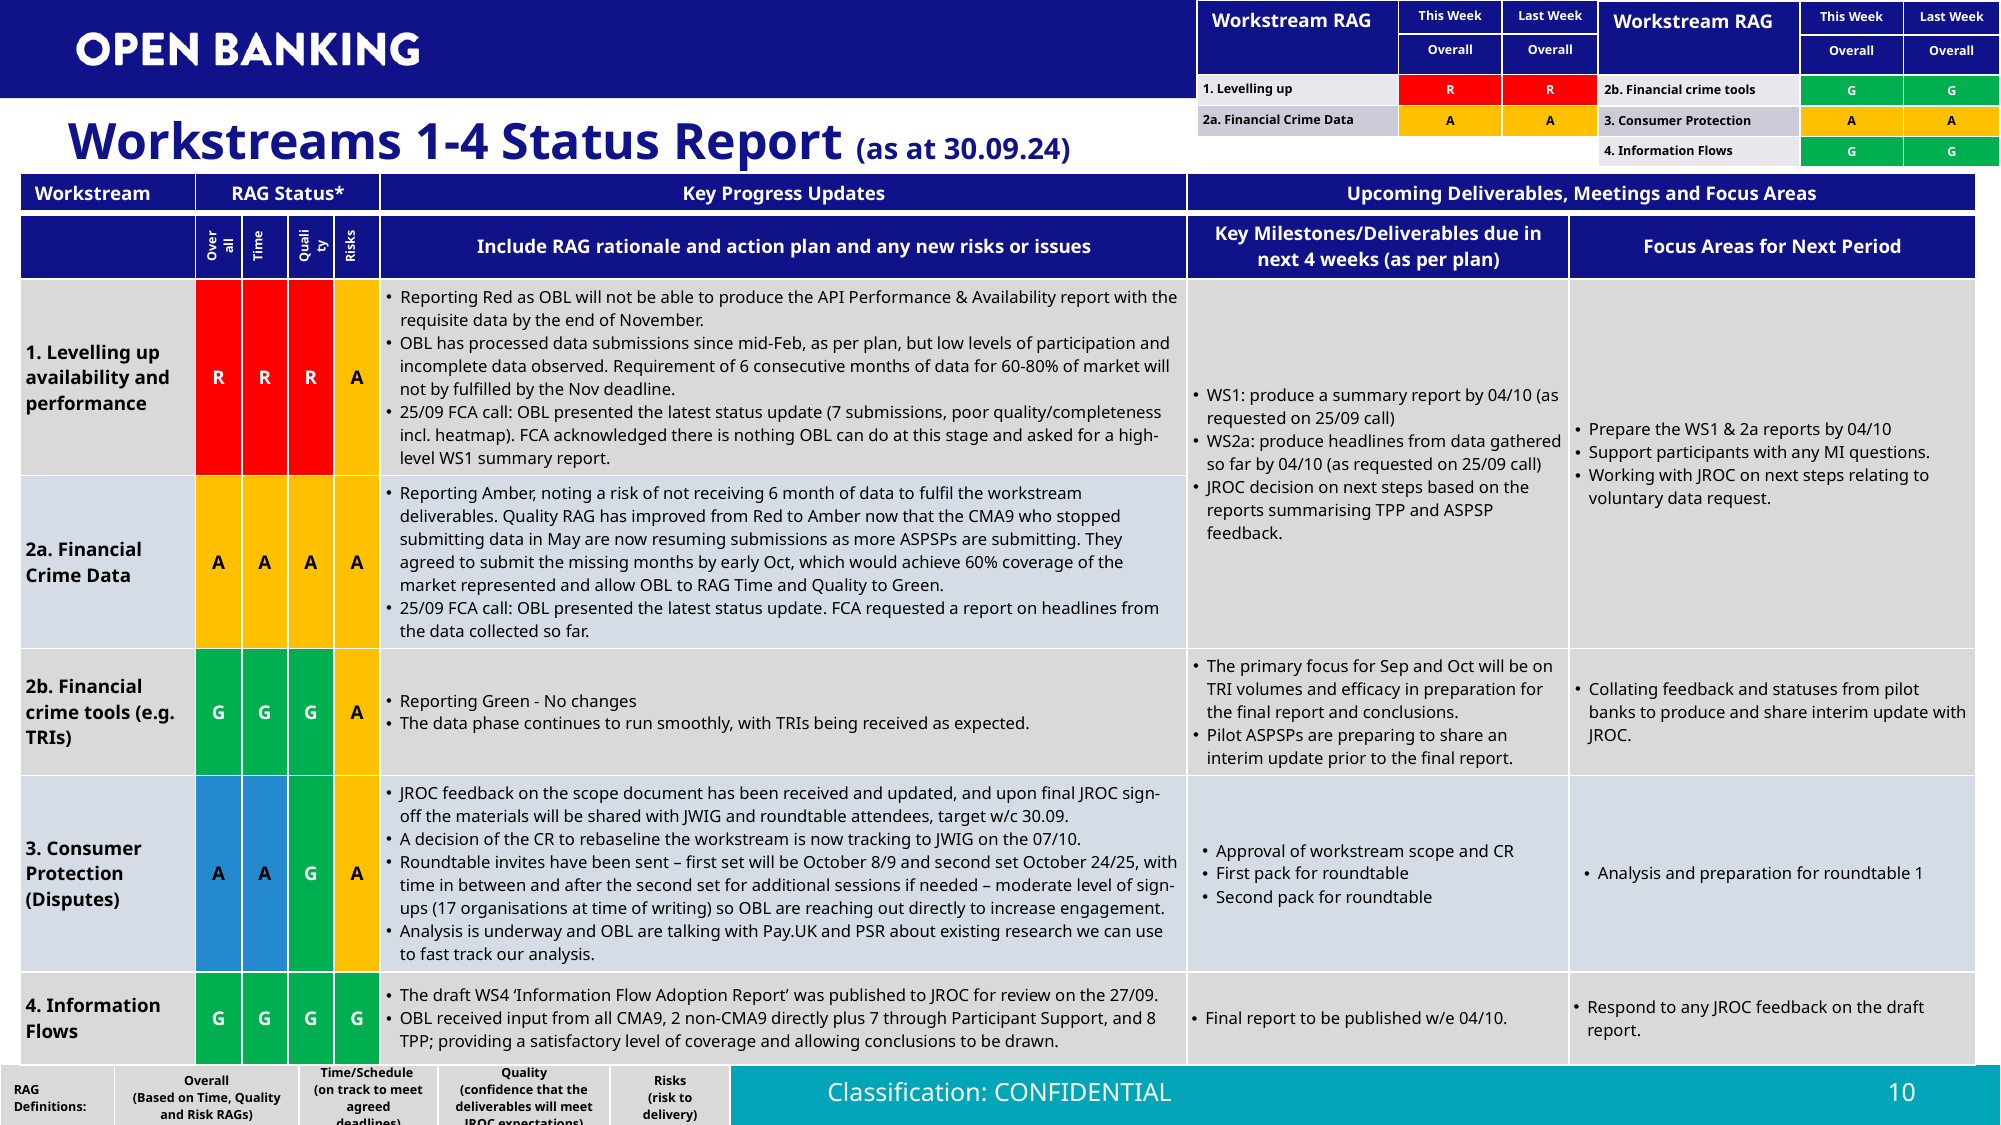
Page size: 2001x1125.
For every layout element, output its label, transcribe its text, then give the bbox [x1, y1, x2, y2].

table_cell WS1: produce a summary report by 04/10 (as requested on 25/09 call) WS2a: produce headlines from data gathered so far by 04/10 (as requested on 25/09 call) JROC decision on next steps based on the reports summarising TPP and ASPSP feedback. [1188, 280, 1568, 648]
table_cell Focus Areas for Next Period [1570, 216, 1975, 278]
table_header Time/Schedule (on track to meet agreed deadlines) [300, 1066, 437, 1125]
table_cell Overall [1399, 35, 1501, 74]
table_cell Risks [335, 216, 379, 278]
table_cell Reporting Red as OBL will not be able to produce the API Performance & Availability report with the requisite data by the end of November. OBL has processed data submissions since mid-Feb, as per plan, but low levels of participation and incomplete data observed. Requirement of 6 consecutive months of data for 60-80% of market will not by fulfilled by the Nov deadline. 25/09 FCA call: OBL presented the latest status update (7 submissions, poor quality/completeness incl. heatmap). FCA acknowledged there is nothing OBL can do at this stage and asked for a high-level WS1 summary report. [381, 280, 1186, 475]
table_cell A [335, 649, 379, 775]
table_header Upcoming Deliverables, Meetings and Focus Areas [1188, 174, 1975, 210]
table_cell A [196, 776, 241, 971]
table_header Key Progress Updates [381, 174, 1186, 210]
table_cell 2a. Financial Crime Data [21, 476, 195, 648]
table_cell G [196, 649, 241, 775]
table_cell A [335, 280, 379, 475]
table_cell A [1904, 107, 1999, 136]
table_cell R [196, 280, 241, 475]
table_cell 3. Consumer Protection [1599, 107, 1799, 136]
table_cell [21, 216, 195, 278]
table_header Workstream RAG [1198, 1, 1398, 74]
table_cell G [243, 973, 287, 1064]
table_cell G [335, 973, 379, 1064]
table_cell A [289, 476, 333, 648]
table_cell Collating feedback and statuses from pilot banks to produce and share interim update with JROC. [1570, 649, 1975, 775]
table_cell 1. Levelling up availability and performance [21, 280, 195, 475]
table_cell G [1801, 137, 1903, 166]
table_cell Final report to be published w/e 04/10. [1188, 973, 1568, 1064]
table_cell G [196, 973, 241, 1064]
table_cell Time [243, 216, 287, 278]
table_cell R [243, 280, 287, 475]
table_cell Quality [289, 216, 333, 278]
table_header Risks (risk to delivery) [611, 1066, 729, 1125]
table_cell Include RAG rationale and action plan and any new risks or issues [381, 216, 1186, 278]
table_header RAG Definitions: [1, 1065, 114, 1125]
table_cell Respond to any JROC feedback on the draft report. [1570, 973, 1975, 1064]
table_header Workstream [21, 174, 195, 210]
table_cell G [1904, 76, 1999, 105]
table_cell The primary focus for Sep and Oct will be on TRI volumes and efficacy in preparation for the final report and conclusions. Pilot ASPSPs are preparing to share an interim update prior to the final report. [1188, 649, 1568, 775]
table_cell 4. Information Flows [1599, 137, 1799, 166]
table_cell R [1399, 75, 1501, 105]
slide_number 10 [1412, 1066, 1932, 1124]
table_cell A [335, 476, 379, 648]
table_header Last Week [1503, 1, 1597, 33]
table_header This Week [1801, 2, 1903, 34]
table_cell Reporting Green - No changes The data phase continues to run smoothly, with TRIs being received as expected. [381, 649, 1186, 775]
table_cell G [1801, 76, 1903, 105]
table_cell Overall [1904, 36, 1999, 74]
table_cell Overall [1801, 36, 1903, 74]
table_cell R [1503, 75, 1597, 105]
table_cell Overall [1503, 35, 1597, 74]
table_header Quality (confidence that the deliverables will meet JROC expectations) [439, 1066, 609, 1125]
table_cell 2b. Financial crime tools (e.g. TRIs) [21, 649, 195, 775]
table_cell A [196, 476, 241, 648]
table_cell Reporting Amber, noting a risk of not receiving 6 month of data to fulfil the workstream deliverables. Quality RAG has improved from Red to Amber now that the CMA9 who stopped submitting data in May are now resuming submissions as more ASPSPs are submitting. They agreed to submit the missing months by early Oct, which would achieve 60% coverage of the market represented and allow OBL to RAG Time and Quality to Green. 25/09 FCA call: OBL presented the latest status update. FCA requested a report on headlines from the data collected so far. [381, 476, 1186, 648]
table_cell G [289, 973, 333, 1064]
table_cell A [243, 776, 287, 971]
table_cell A [243, 476, 287, 648]
table_cell 4. Information Flows [21, 973, 195, 1064]
table_cell 2a. Financial Crime Data [1198, 106, 1398, 136]
table_cell Prepare the WS1 & 2a reports by 04/10 Support participants with any MI questions. Working with JROC on next steps relating to voluntary data request. [1570, 280, 1975, 648]
table_cell A [1399, 106, 1501, 136]
table_header Workstream RAG [1599, 2, 1799, 74]
title Workstreams 1-4 Status Report (as at 30.09.24) [53, 98, 1362, 172]
table_cell A [1503, 106, 1597, 136]
table_cell Analysis and preparation for roundtable 1 [1570, 776, 1975, 971]
table_cell 2b. Financial crime tools [1599, 76, 1799, 105]
table_cell G [243, 649, 287, 775]
table_cell R [289, 280, 333, 475]
table_cell Key Milestones/Deliverables due in next 4 weeks (as per plan) [1188, 216, 1568, 278]
picture [43, 0, 452, 99]
table_cell A [1801, 107, 1903, 136]
table_cell G [289, 649, 333, 775]
footer Classification: CONFIDENTIAL [662, 1066, 1338, 1122]
table_cell Overall [196, 216, 241, 278]
table_header Overall (Based on Time, Quality and Risk RAGs) [115, 1066, 298, 1125]
table_header RAG Status* [196, 174, 379, 210]
table_cell A [335, 776, 379, 971]
table_cell The draft WS4 ‘Information Flow Adoption Report’ was published to JROC for review on the 27/09. OBL received input from all CMA9, 2 non-CMA9 directly plus 7 through Participant Support, and 8 TPP; providing a satisfactory level of coverage and allowing conclusions to be drawn. [381, 973, 1186, 1064]
table_cell JROC feedback on the scope document has been received and updated, and upon final JROC sign-off the materials will be shared with JWIG and roundtable attendees, target w/c 30.09. A decision of the CR to rebaseline the workstream is now tracking to JWIG on the 07/10. Roundtable invites have been sent – first set will be October 8/9 and second set October 24/25, with time in between and after the second set for additional sessions if needed – moderate level of sign-ups (17 organisations at time of writing) so OBL are reaching out directly to increase engagement. Analysis is underway and OBL are talking with Pay.UK and PSR about existing research we can use to fast track our analysis. [381, 776, 1186, 971]
table_header This Week [1399, 1, 1501, 33]
table_cell Approval of workstream scope and CR First pack for roundtable Second pack for roundtable [1188, 776, 1568, 971]
table_cell G [1904, 137, 1999, 166]
table_header Last Week [1904, 2, 1999, 34]
table_cell 3. Consumer Protection (Disputes) [21, 776, 195, 971]
table_cell G [289, 776, 333, 971]
table_cell 1. Levelling up [1198, 75, 1398, 105]
